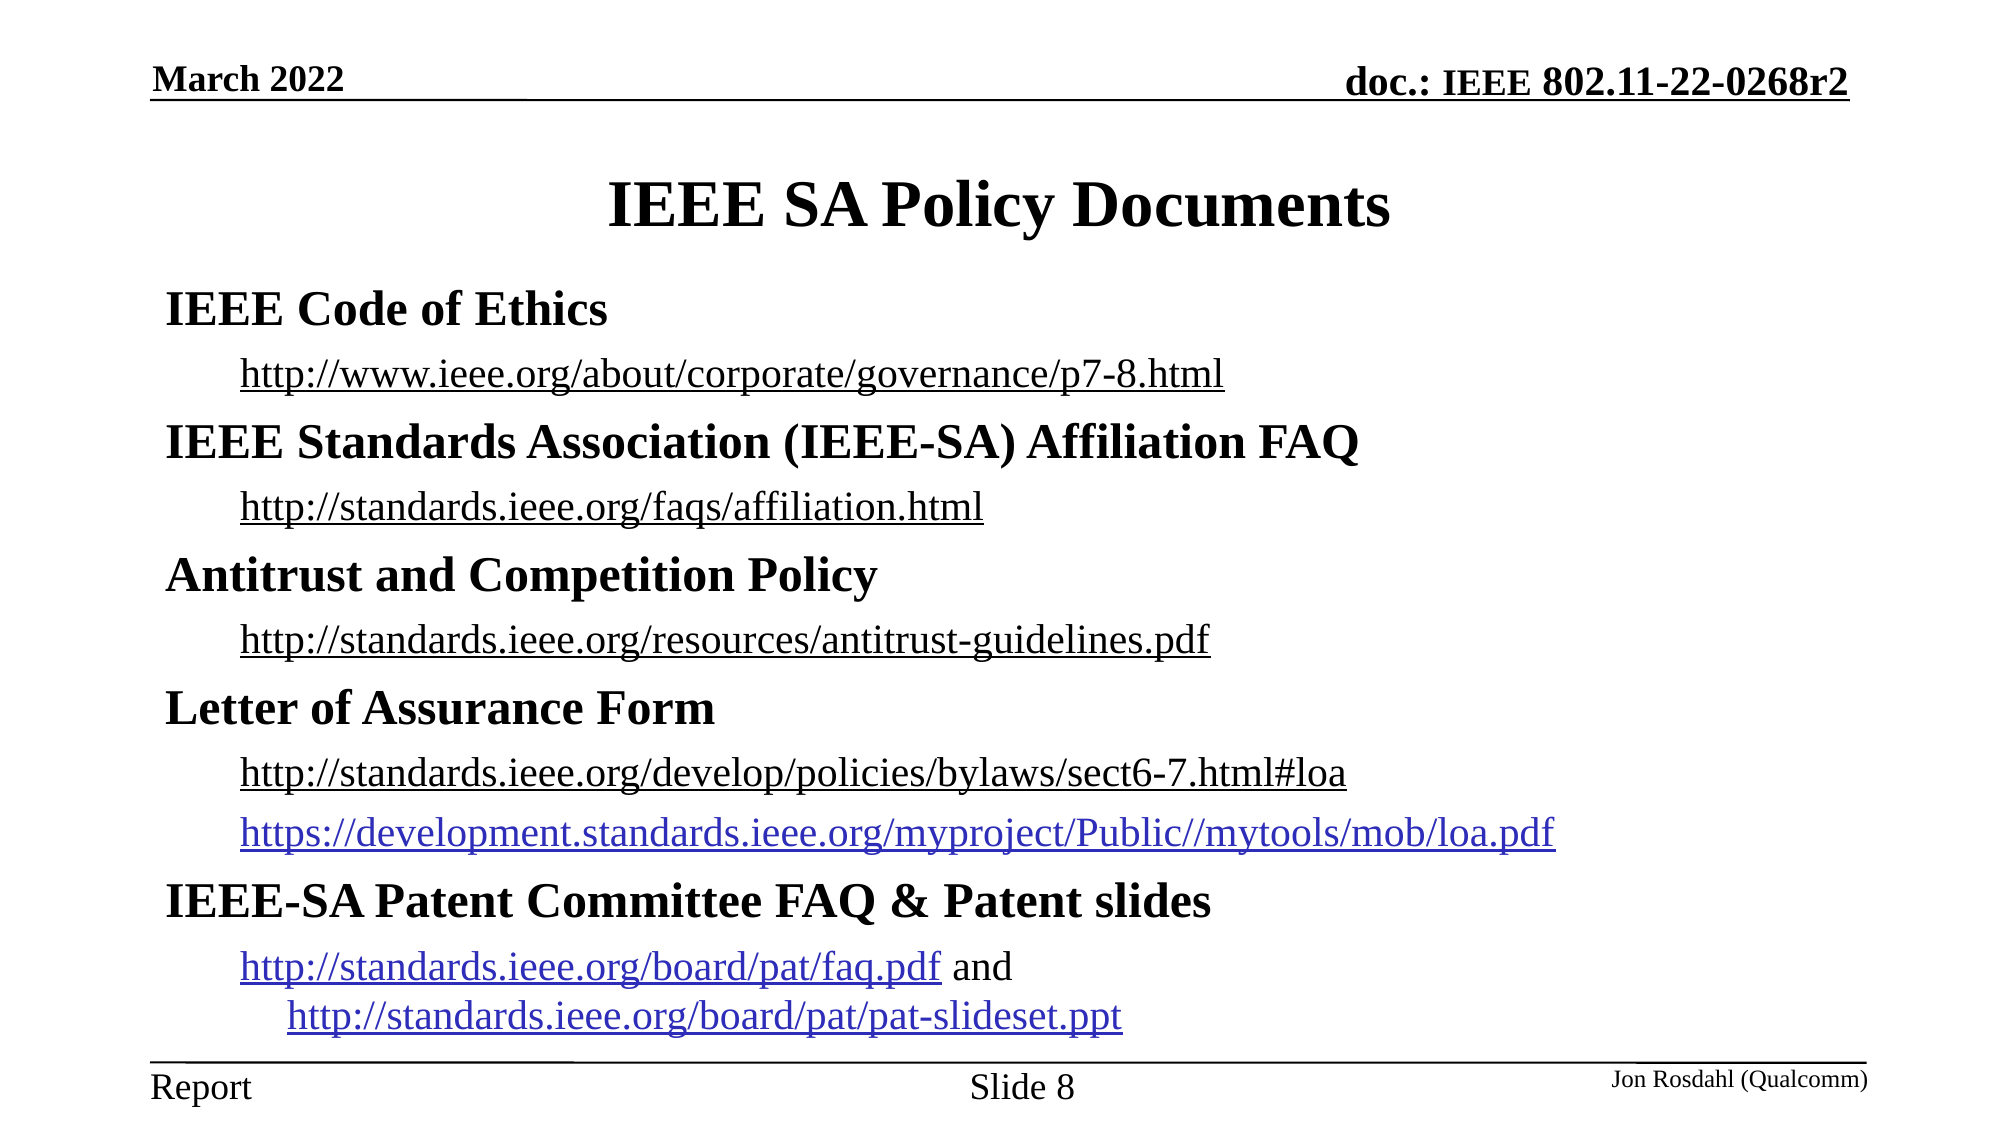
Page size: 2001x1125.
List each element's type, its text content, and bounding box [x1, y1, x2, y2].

slide_number Slide 8 [950, 1061, 1095, 1125]
title IEEE SA Policy Documents [149, 112, 1850, 267]
list IEEE Code of Ethics http://www.ieee.org/about/corporate/governance/p7-8.html IEEE Standards Association (IEEE-SA) Affiliation FAQ http://standards.ieee.org/faqs/affiliation.html Antitrust and Competition Policy http://standards.ieee.org/resources/antitrust-guidelines.pdf Letter of Assurance Form http://standards.ieee.org/develop/policies/bylaws/sect6-7.html#loa https://development.standards.ieee.org/myproject/Public//mytools/mob/loa.pdf IEEE-SA Patent Committee FAQ & Patent slides http://standards.ieee.org/board/pat/faq.pdf and http://standards.ieee.org/board/pat/pat-slideset.ppt [149, 267, 1850, 1063]
footer Jon Rosdahl (Qualcomm) [1171, 1061, 1869, 1093]
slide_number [152, 54, 563, 100]
